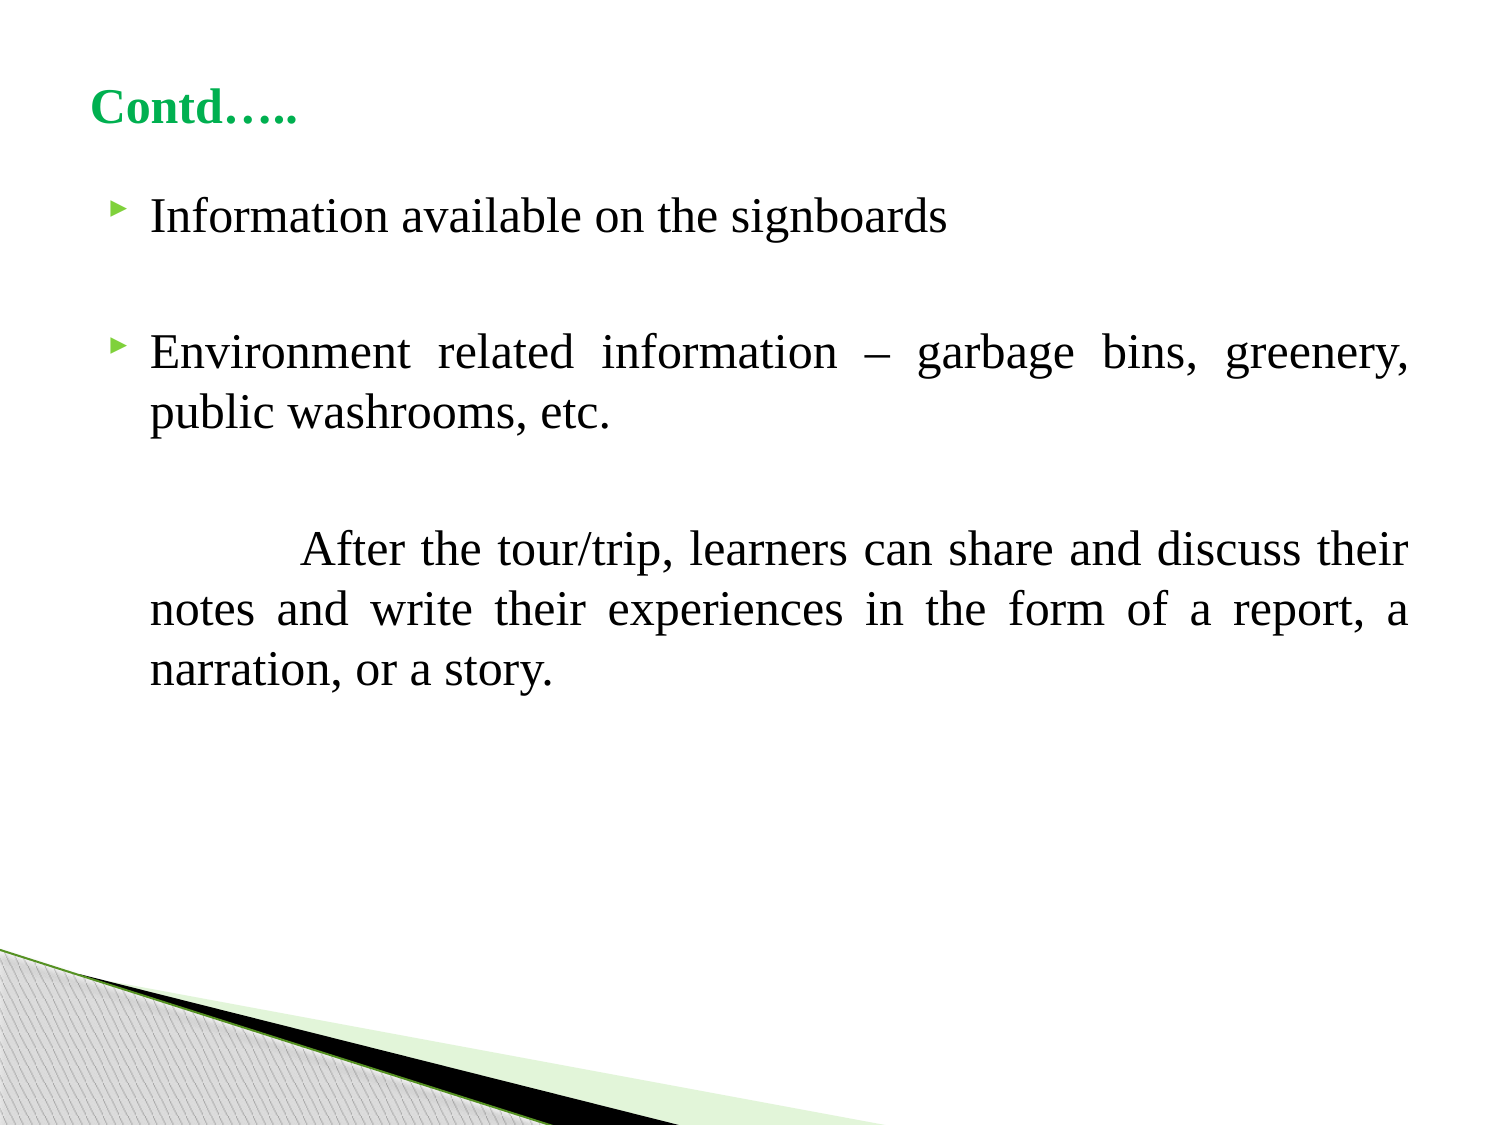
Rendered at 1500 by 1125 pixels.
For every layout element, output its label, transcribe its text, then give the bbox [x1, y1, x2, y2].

list Information available on the signboards Environment related information – garbage bins, greenery, public washrooms, etc. After the tour/trip, learners can share and discuss their notes and write their experiences in the form of a report, a narration, or a story. [75, 174, 1425, 1005]
title Contd….. [75, 45, 1425, 163]
